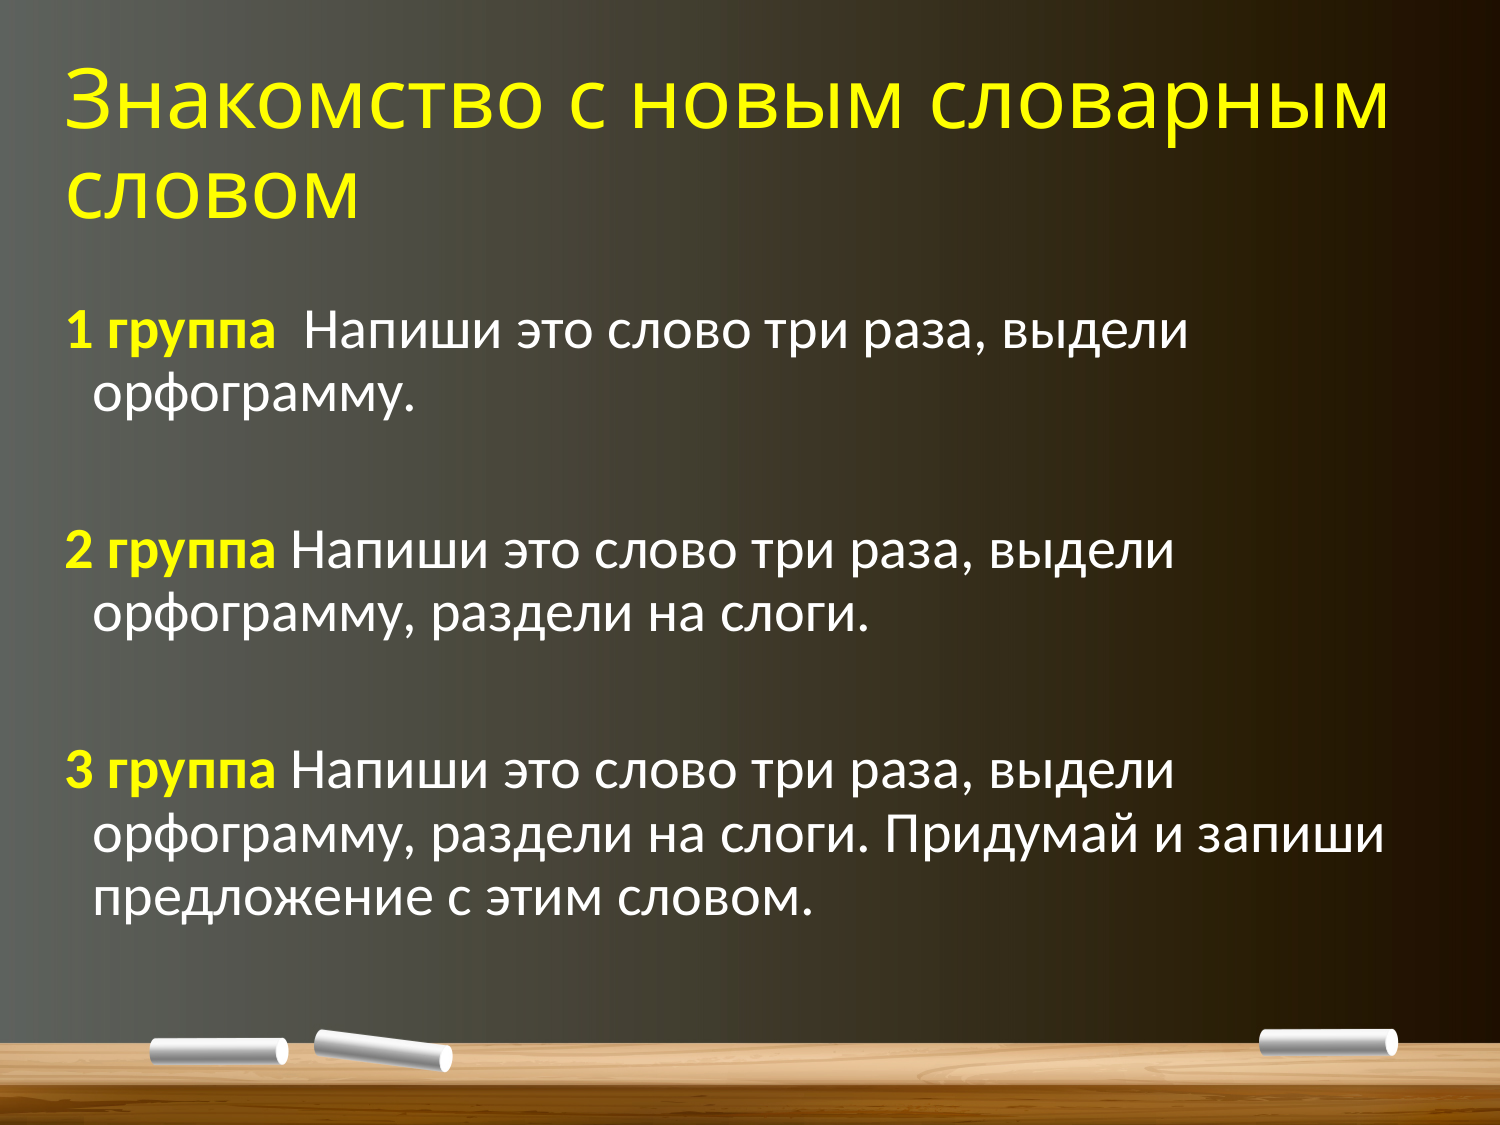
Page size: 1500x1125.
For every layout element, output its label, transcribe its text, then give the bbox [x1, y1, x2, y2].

list 1 группа Напиши это слово три раза, выдели орфограмму. 2 группа Напиши это слово три раза, выдели орфограмму, раздели на слоги. 3 группа Напиши это слово три раза, выдели орфограмму, раздели на слоги. Придумай и запиши предложение с этим словом. [49, 290, 1459, 1083]
picture [0, 0, 1500, 1125]
title Знакомство с новым словарным словом [49, 37, 1446, 255]
